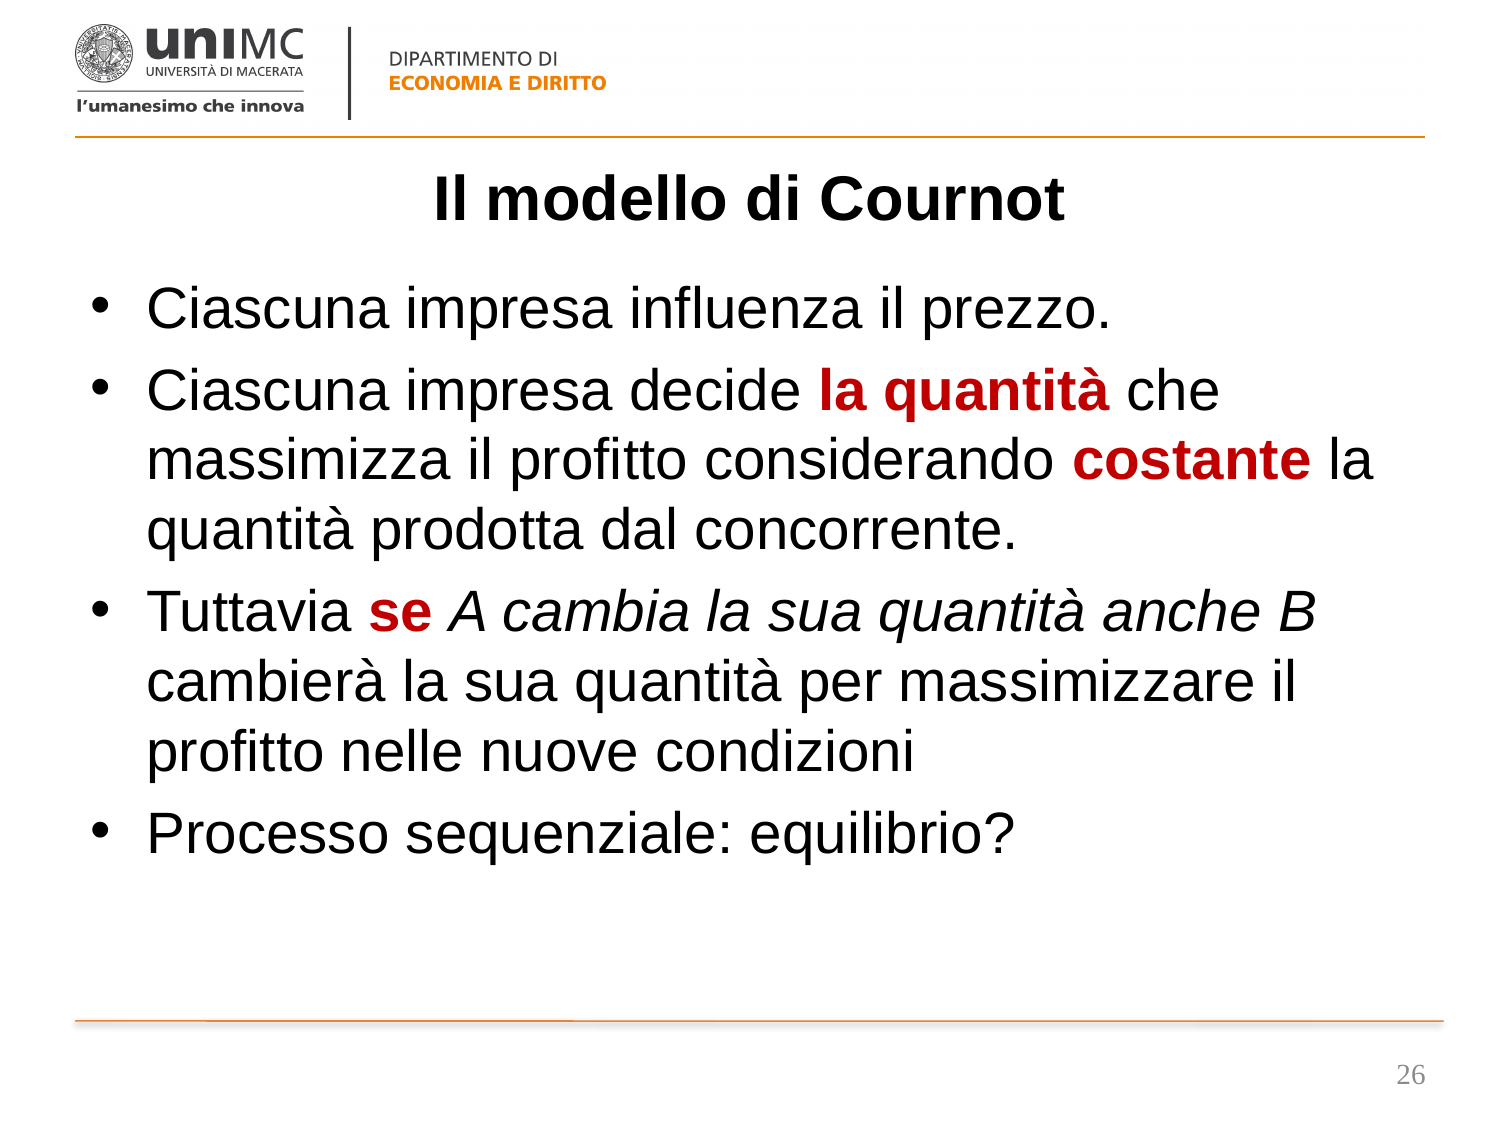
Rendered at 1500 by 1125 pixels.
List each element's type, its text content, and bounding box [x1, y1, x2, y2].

slide_number 26 [1091, 1042, 1442, 1103]
list Ciascuna impresa influenza il prezzo. Ciascuna impresa decide la quantità che massimizza il profitto considerando costante la quantità prodotta dal concorrente. Tuttavia se A cambia la sua quantità anche B cambierà la sua quantità per massimizzare il profitto nelle nuove condizioni Processo sequenziale: equilibrio? [75, 262, 1425, 1005]
picture [75, 24, 1425, 138]
title Il modello di Cournot [75, 149, 1425, 241]
